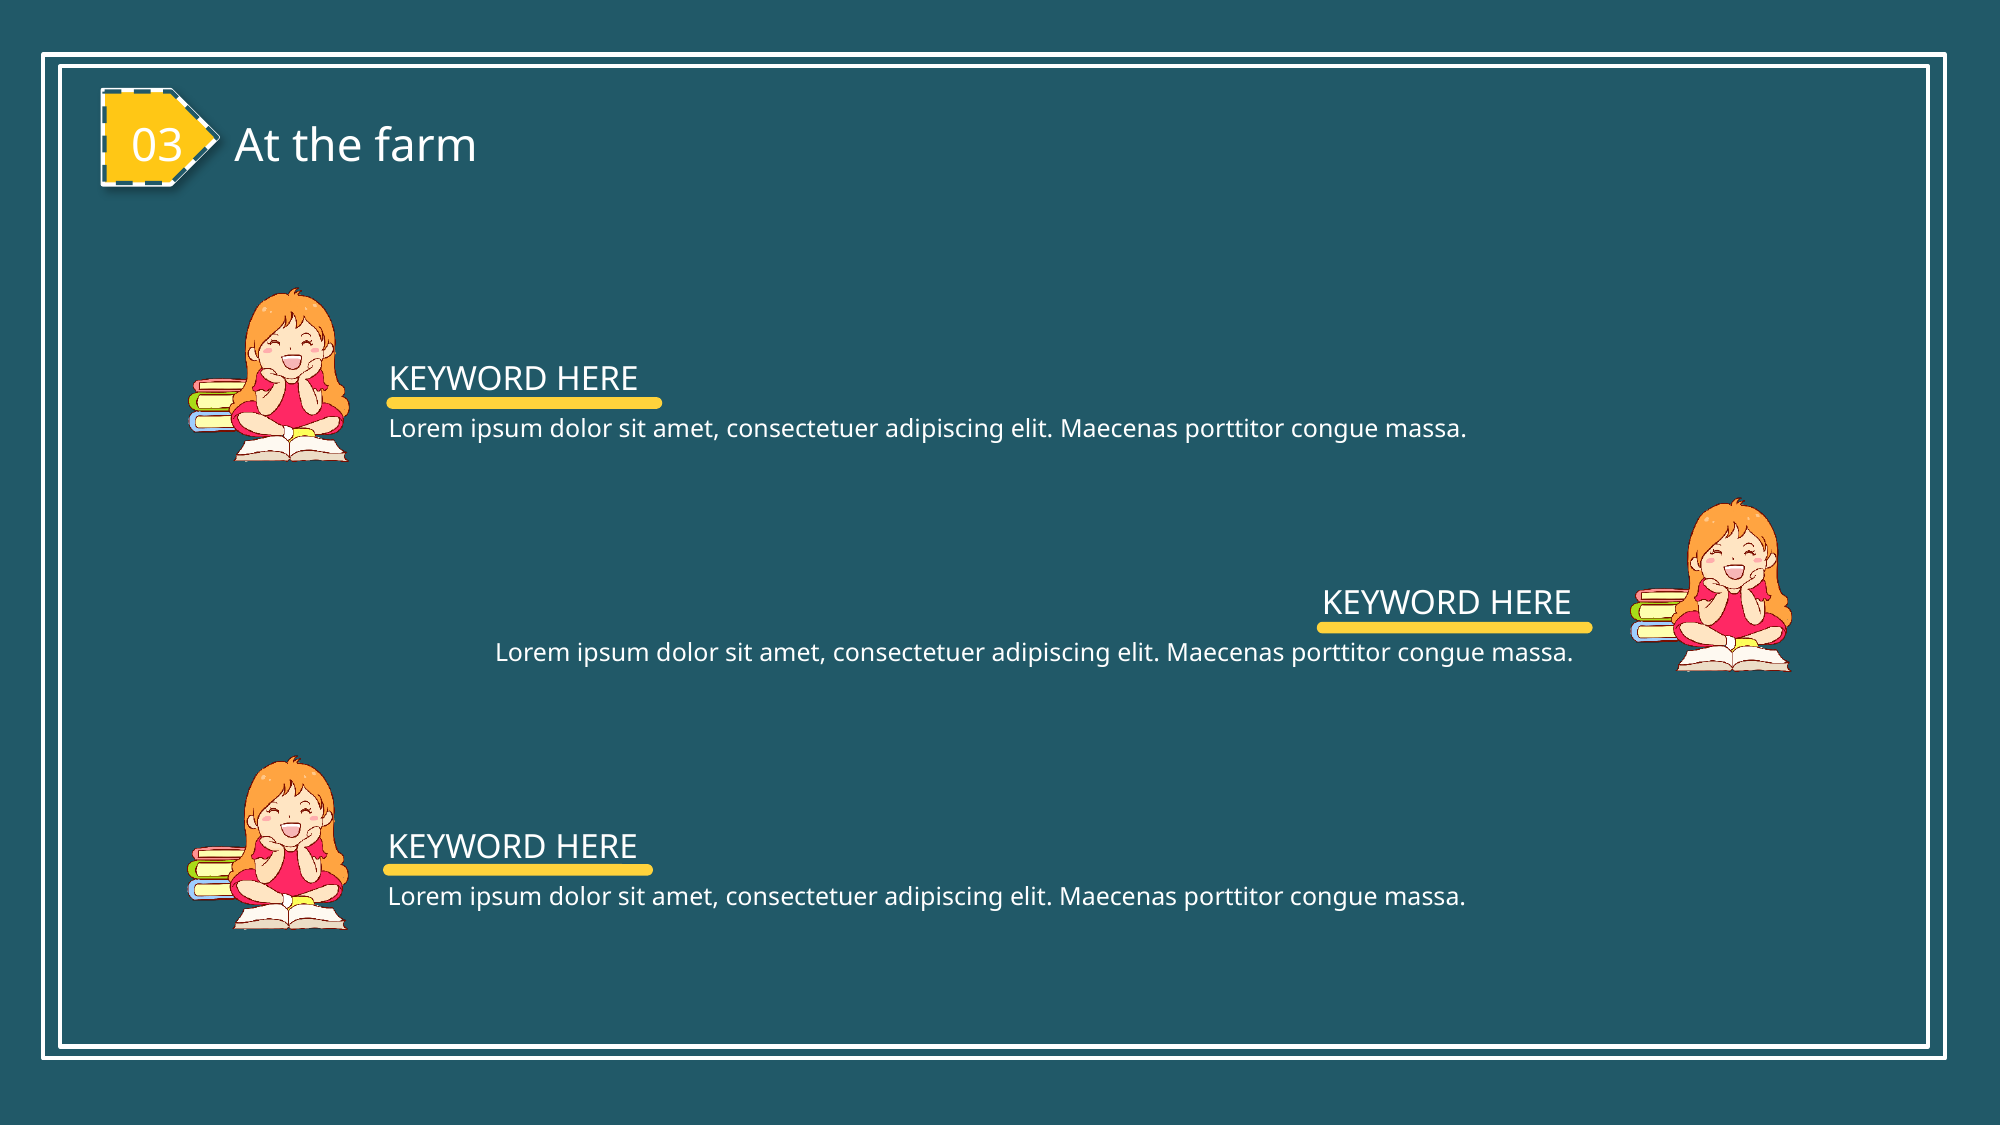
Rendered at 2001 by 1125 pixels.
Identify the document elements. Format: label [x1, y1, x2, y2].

text_box [157, 255, 1627, 500]
text_box [100, 89, 679, 185]
text_box [479, 465, 1893, 710]
text_box [156, 723, 1626, 968]
